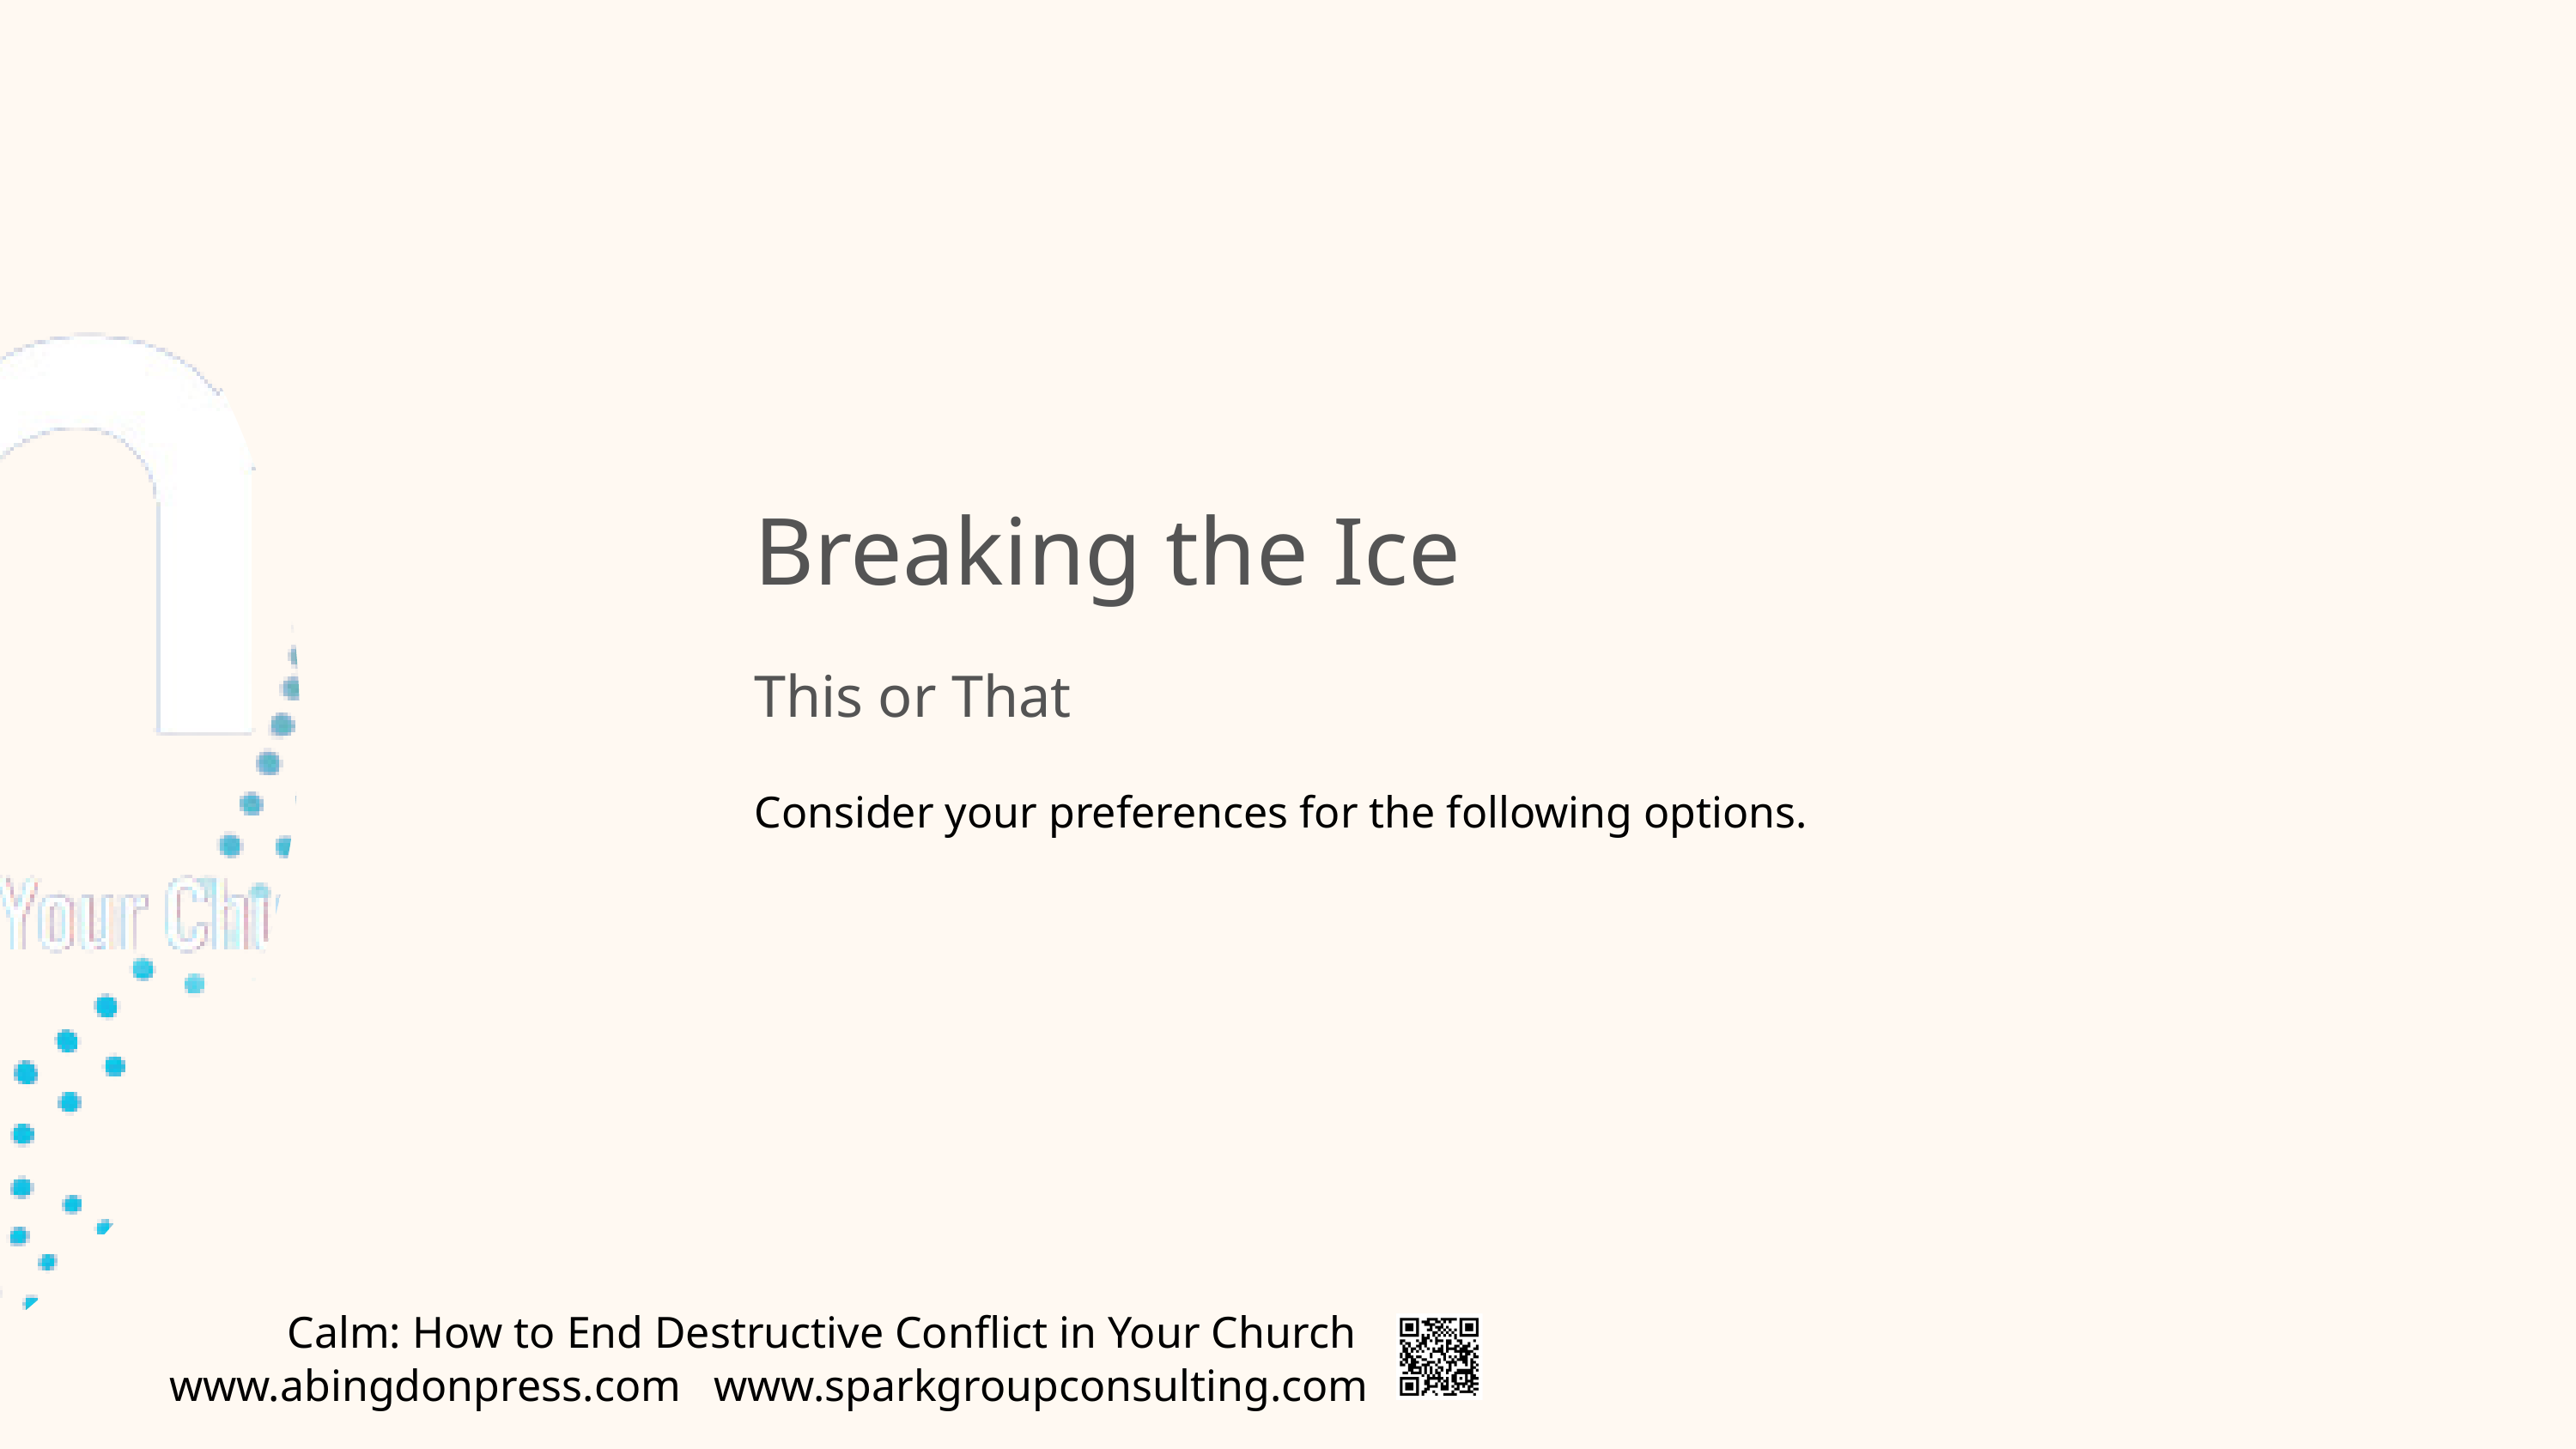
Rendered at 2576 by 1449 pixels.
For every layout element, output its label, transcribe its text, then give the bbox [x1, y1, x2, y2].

text_box Consider your preferences for the following options. [754, 776, 2391, 837]
text_box This or That [754, 648, 1763, 729]
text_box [0, 0, 301, 1449]
text_box Calm: How to End Destructive Conflict in Your Church [305, 1296, 1475, 1357]
text_box [1418, 1313, 1483, 1400]
text_box Breaking the Ice [754, 474, 1763, 604]
text_box www.sparkgroupconsulting.com [714, 1357, 1418, 1410]
text_box www.abingdonpress.com [305, 1357, 714, 1410]
